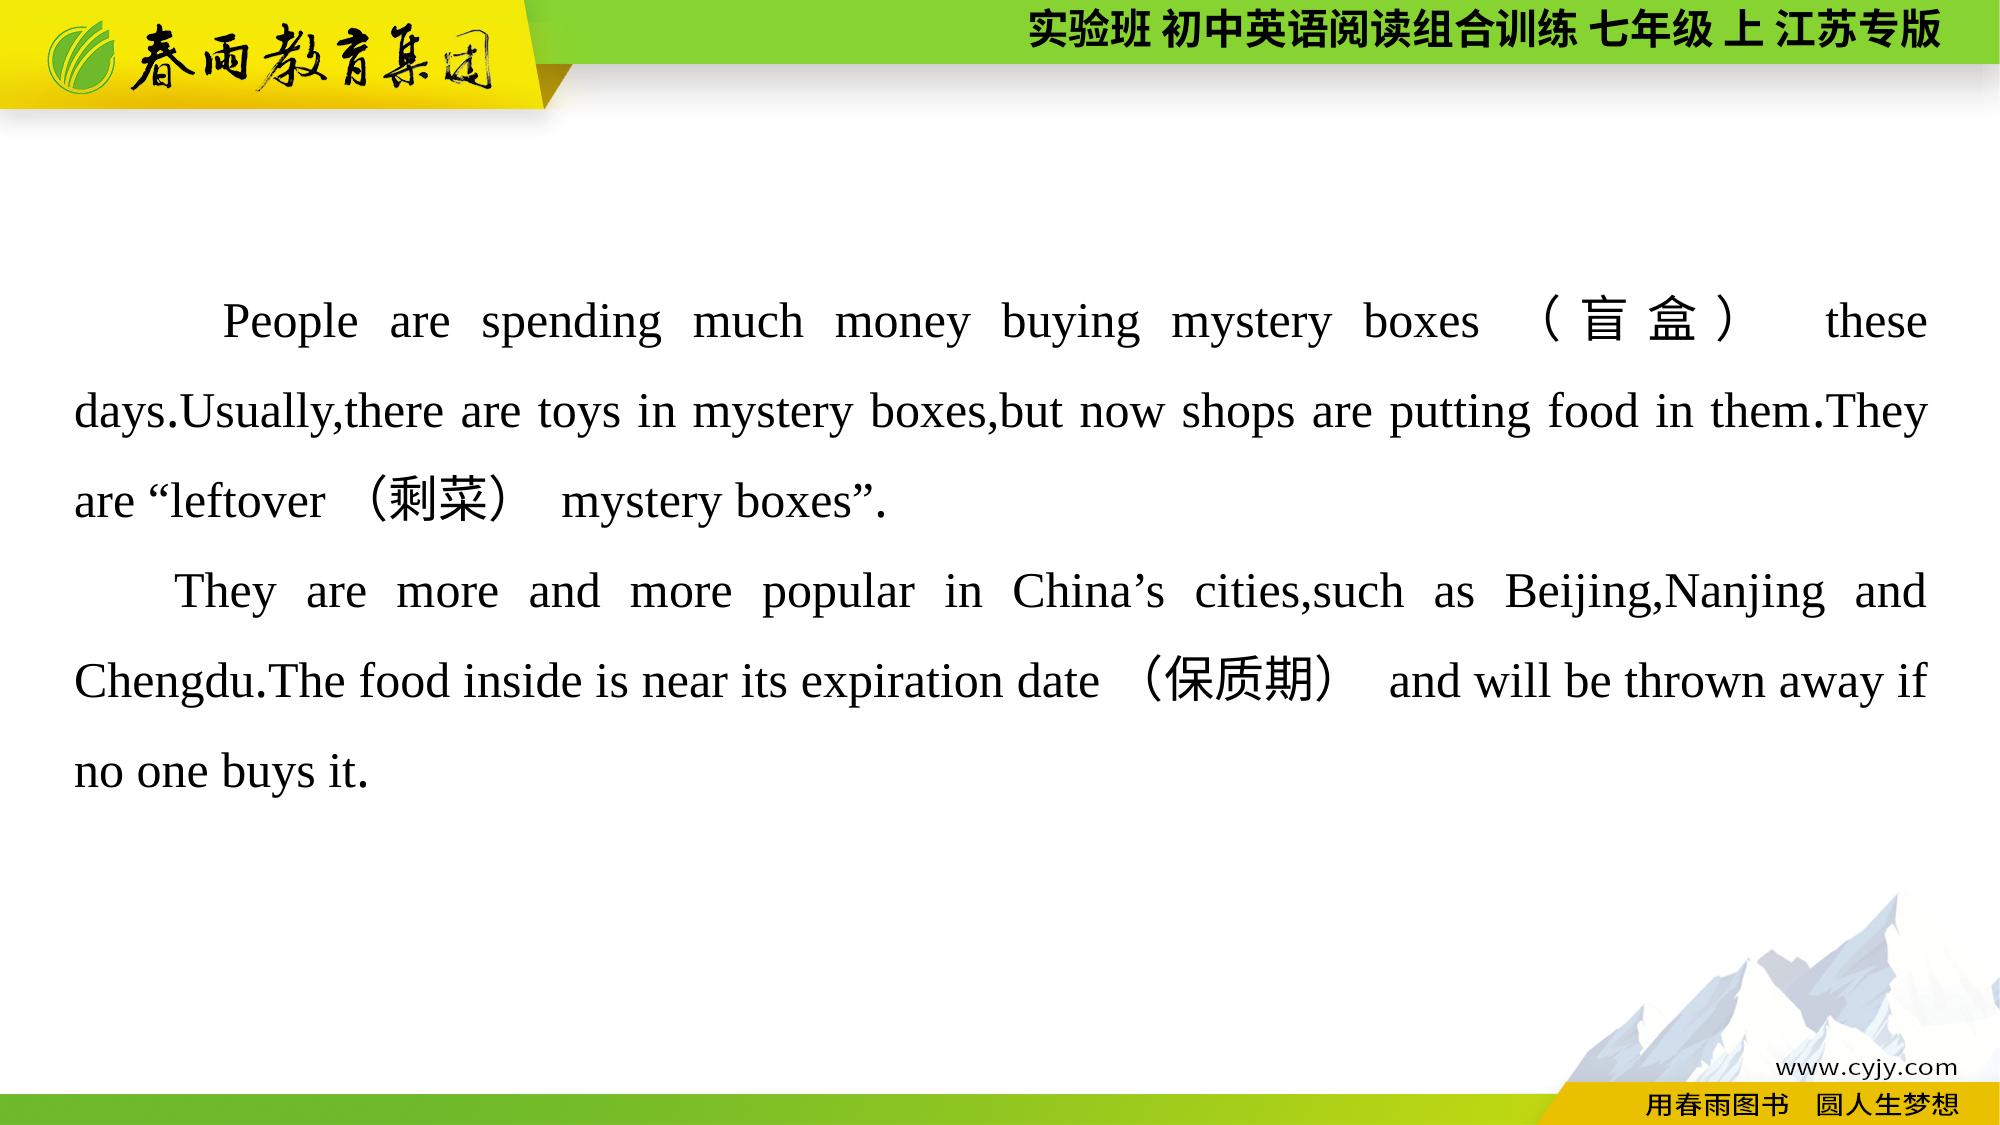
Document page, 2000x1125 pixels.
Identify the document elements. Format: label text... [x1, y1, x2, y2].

picture [0, 0, 2000, 1125]
list People are spending much money buying mystery boxes（盲盒） these days.Usually,there are toys in mystery boxes,but now shops are putting food in them.They are “leftover（剩菜） mystery boxes”. They are more and more popular in China’s cities,such as Beijing,Nanjing and Chengdu.The food inside is near its expiration date（保质期） and will be thrown away if no one buys it. [59, 249, 1944, 799]
